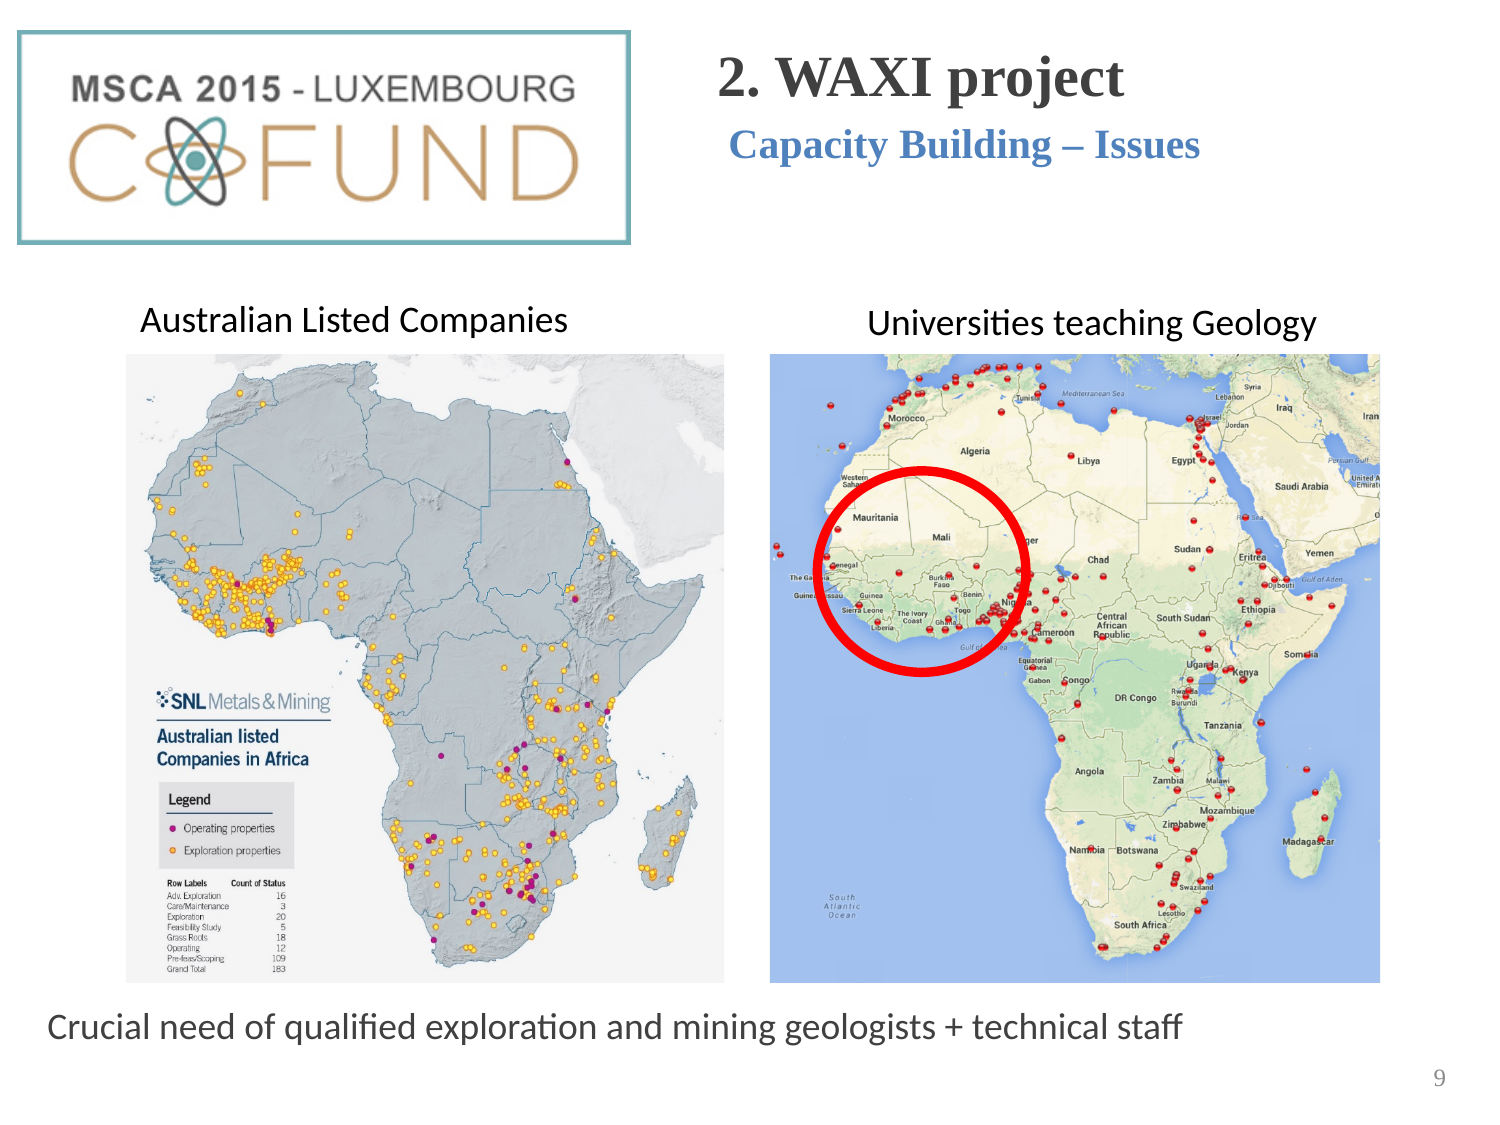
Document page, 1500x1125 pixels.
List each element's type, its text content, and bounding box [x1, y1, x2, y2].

subtitle [17, 278, 1462, 1000]
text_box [123, 354, 725, 983]
text_box Crucial need of qualified exploration and mining geologists + technical staff [32, 994, 1200, 1055]
picture [769, 354, 1381, 983]
footer 9 [986, 1046, 1462, 1107]
text_box 2. WAXI project Capacity Building – Issues [702, 30, 1483, 245]
text_box Australian Listed Companies [125, 287, 584, 347]
picture [17, 30, 631, 246]
text_box Universities teaching Geology [852, 290, 1333, 350]
